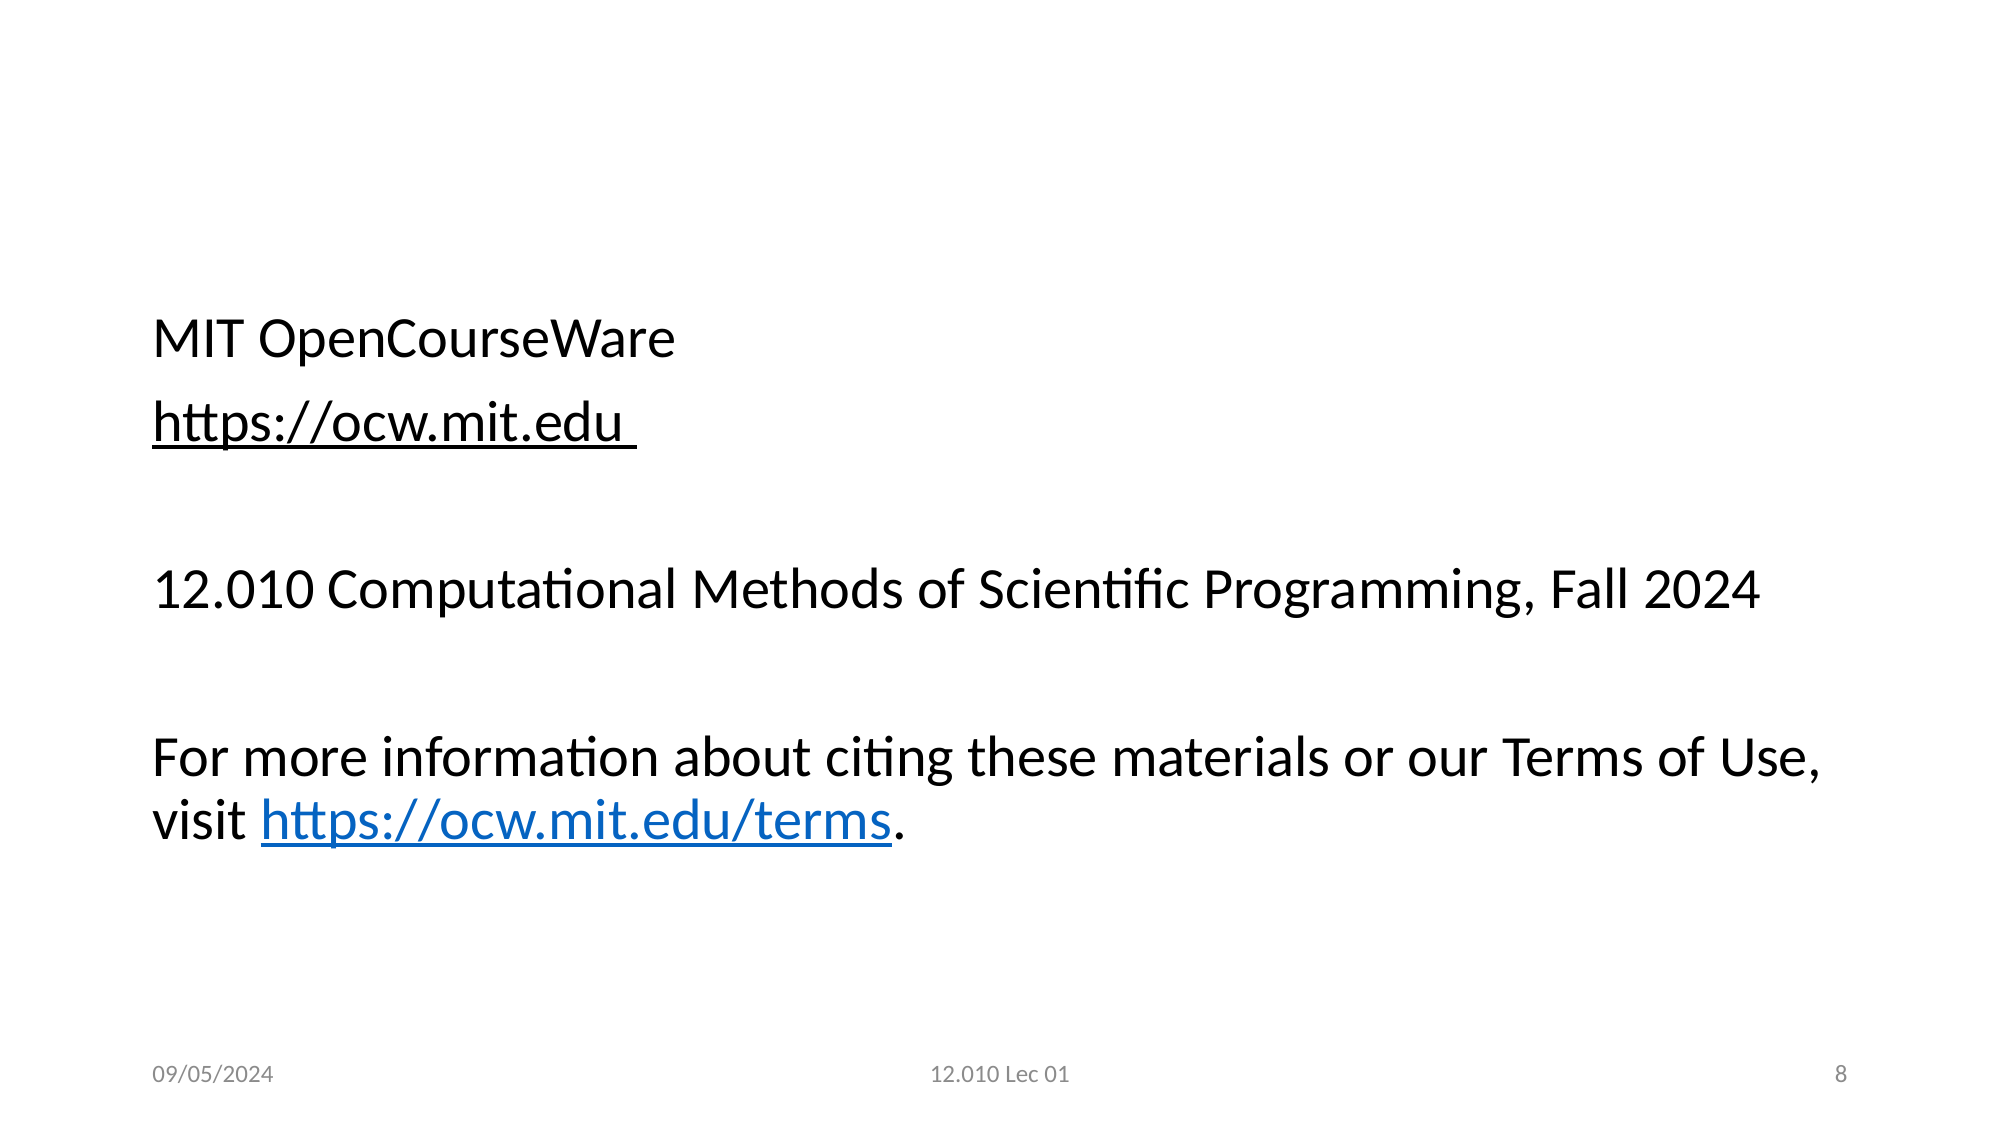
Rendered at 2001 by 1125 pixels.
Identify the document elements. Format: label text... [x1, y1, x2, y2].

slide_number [137, 1042, 588, 1103]
footer 12.010 Lec 01 [662, 1042, 1338, 1103]
slide_number 8 [1412, 1042, 1863, 1103]
list MIT OpenCourseWare https://ocw.mit.edu 12.010 Computational Methods of Scientific Programming, Fall 2024 For more information about citing these materials or our Terms of Use, visit https://ocw.mit.edu/terms. [137, 299, 1863, 1014]
